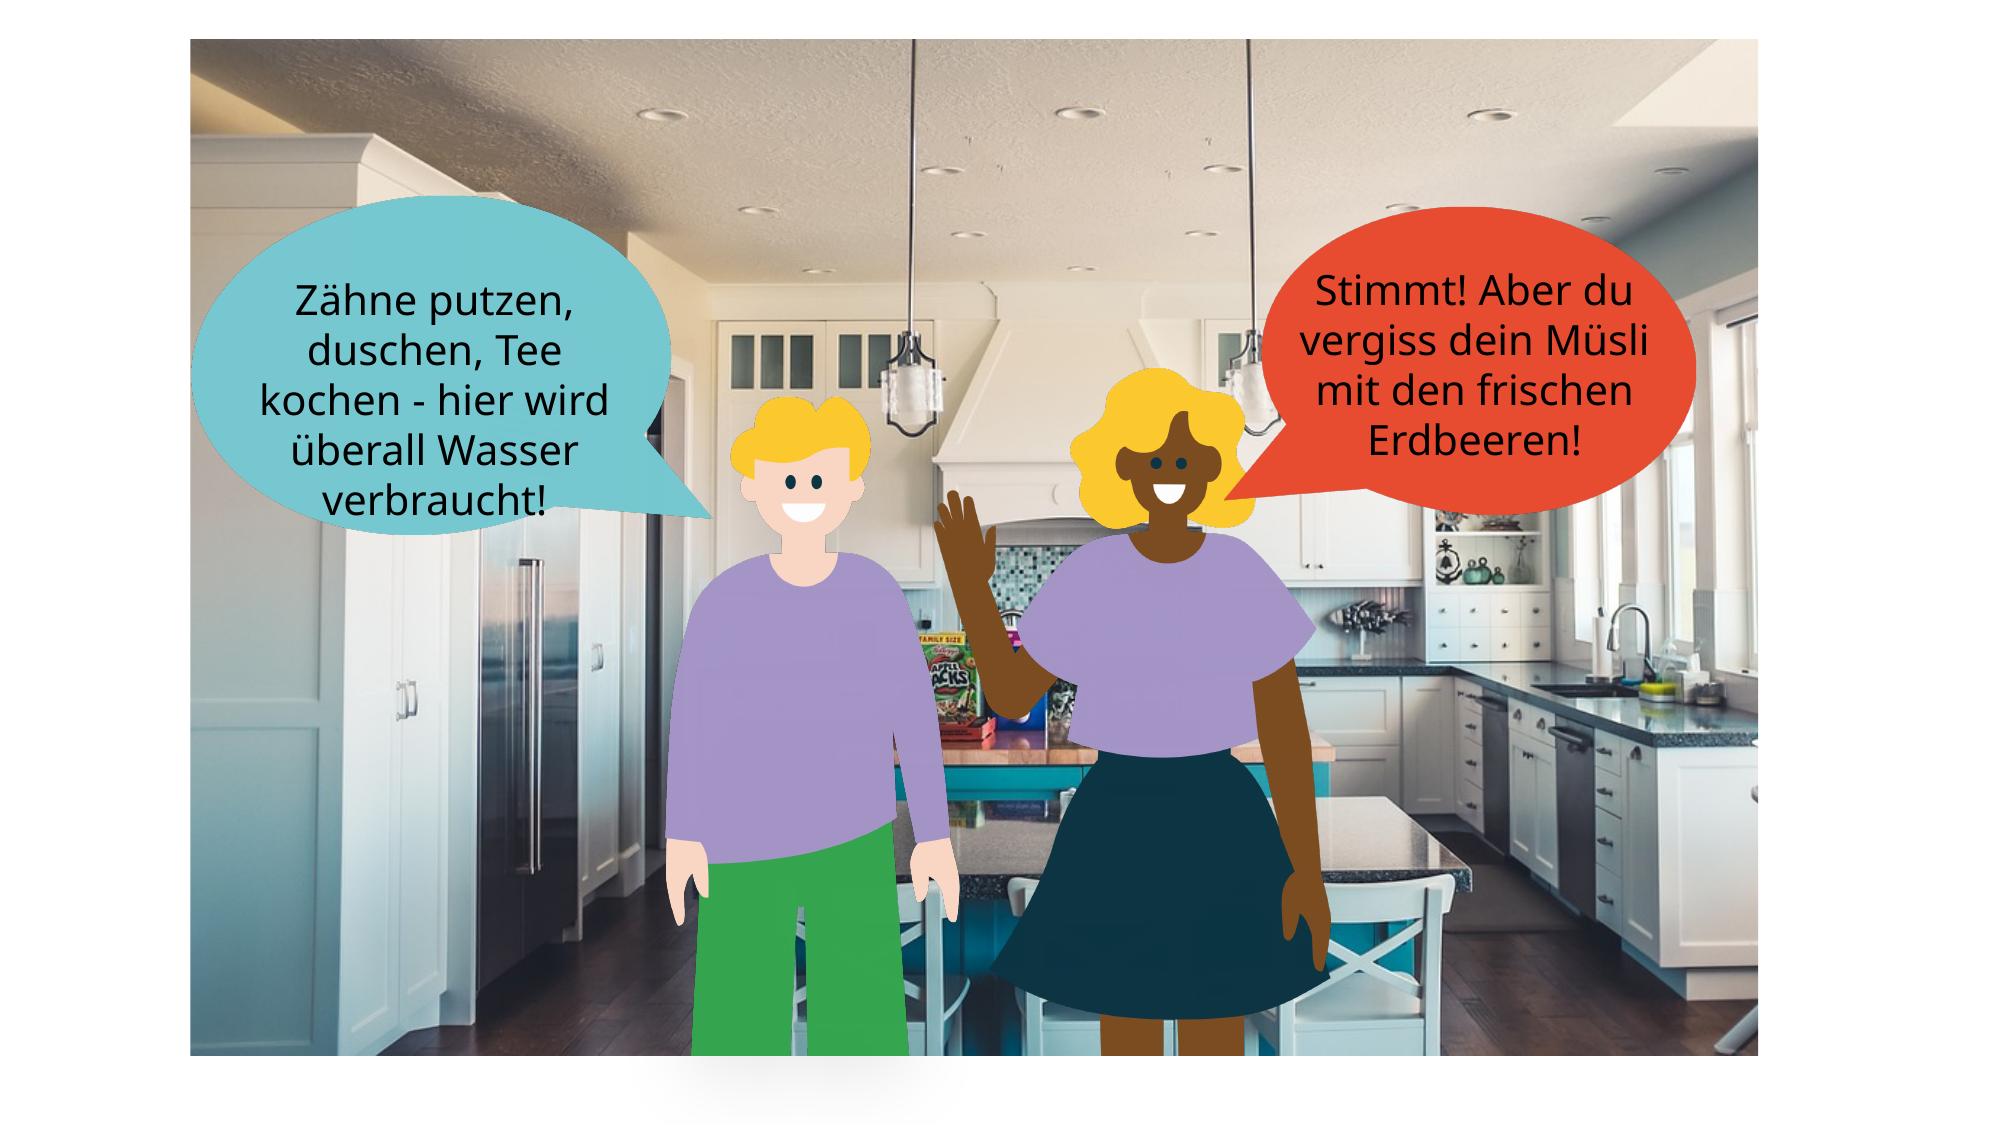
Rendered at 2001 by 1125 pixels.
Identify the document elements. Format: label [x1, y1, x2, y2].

picture [180, 38, 1759, 1056]
